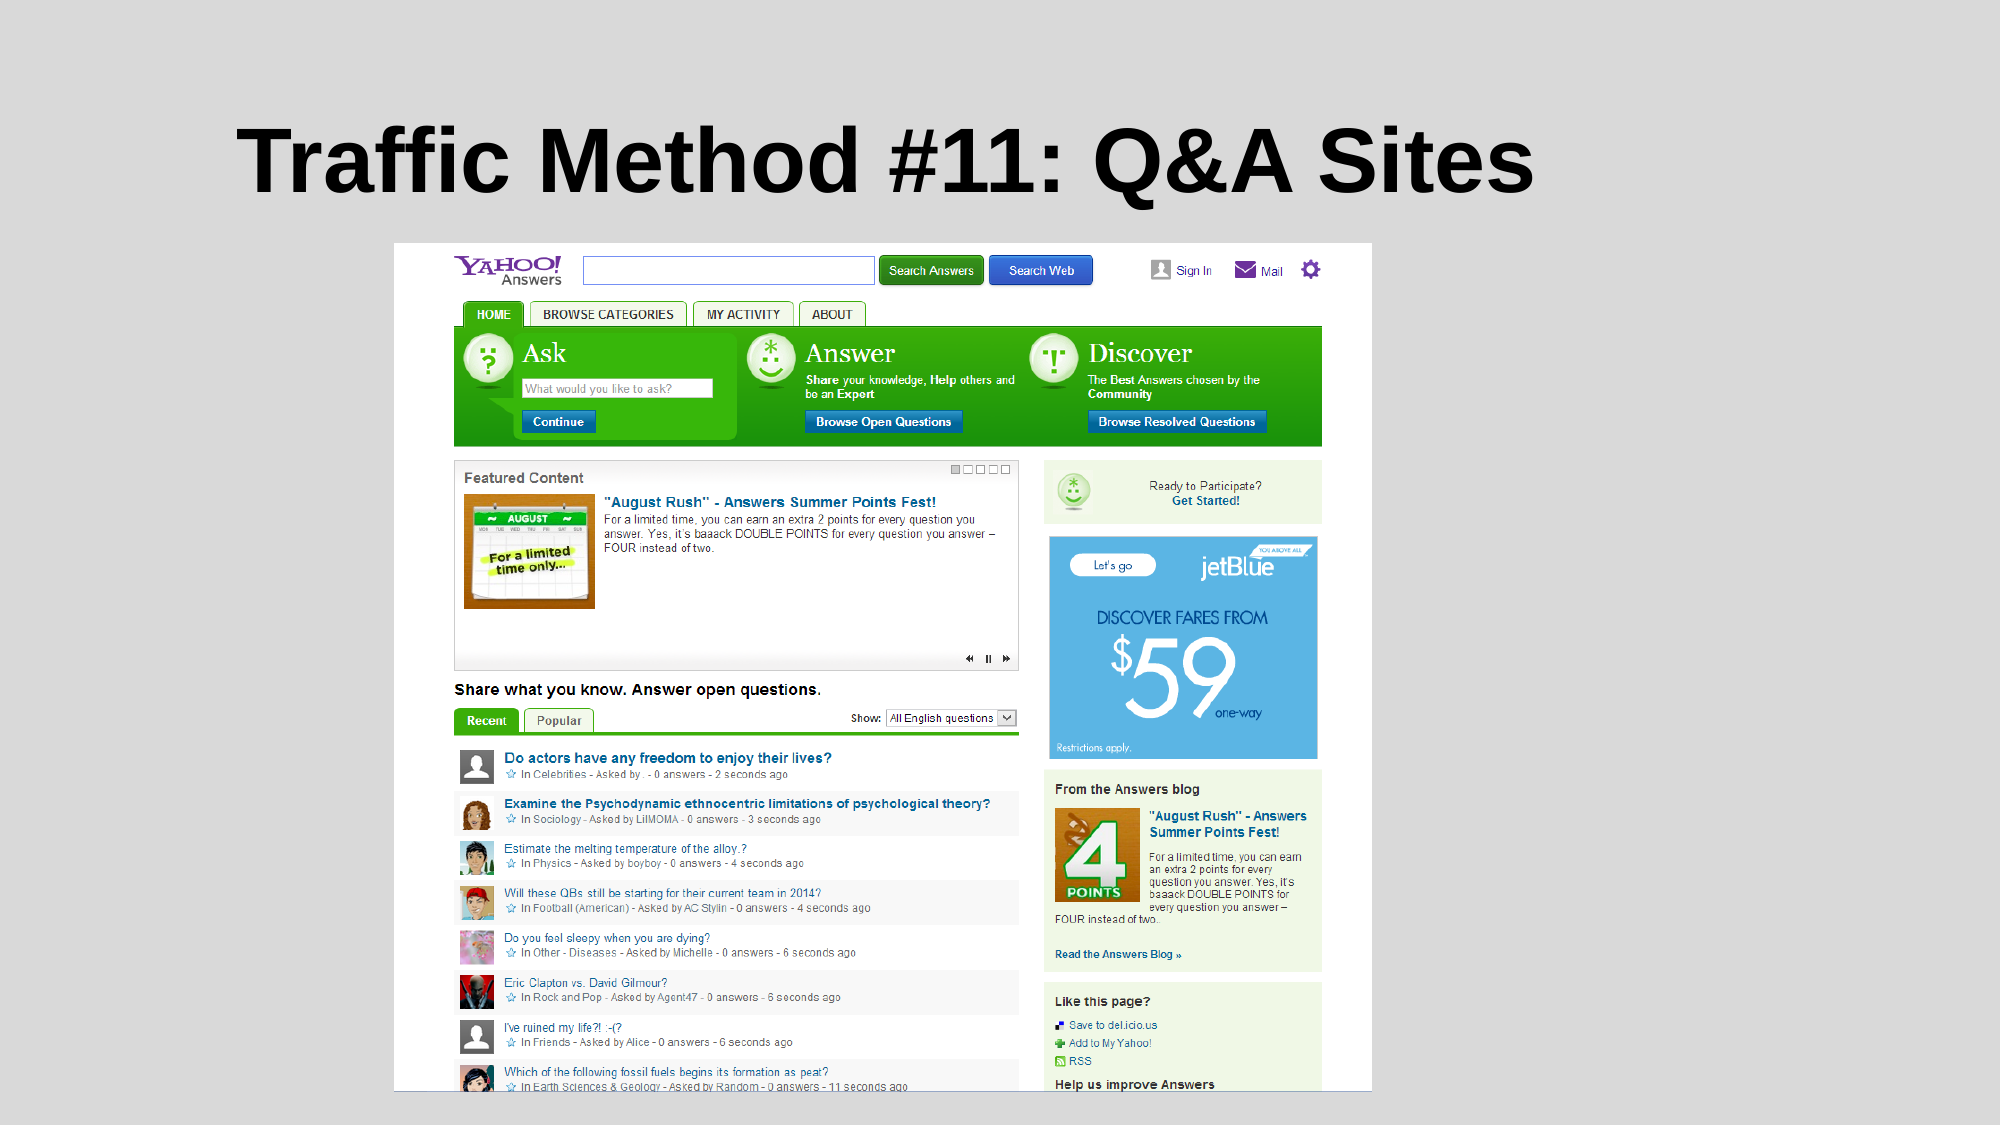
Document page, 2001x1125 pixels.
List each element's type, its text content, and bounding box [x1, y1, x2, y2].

picture [394, 243, 1372, 1093]
title Traffic Method #11: Q&A Sites [221, 54, 1750, 273]
